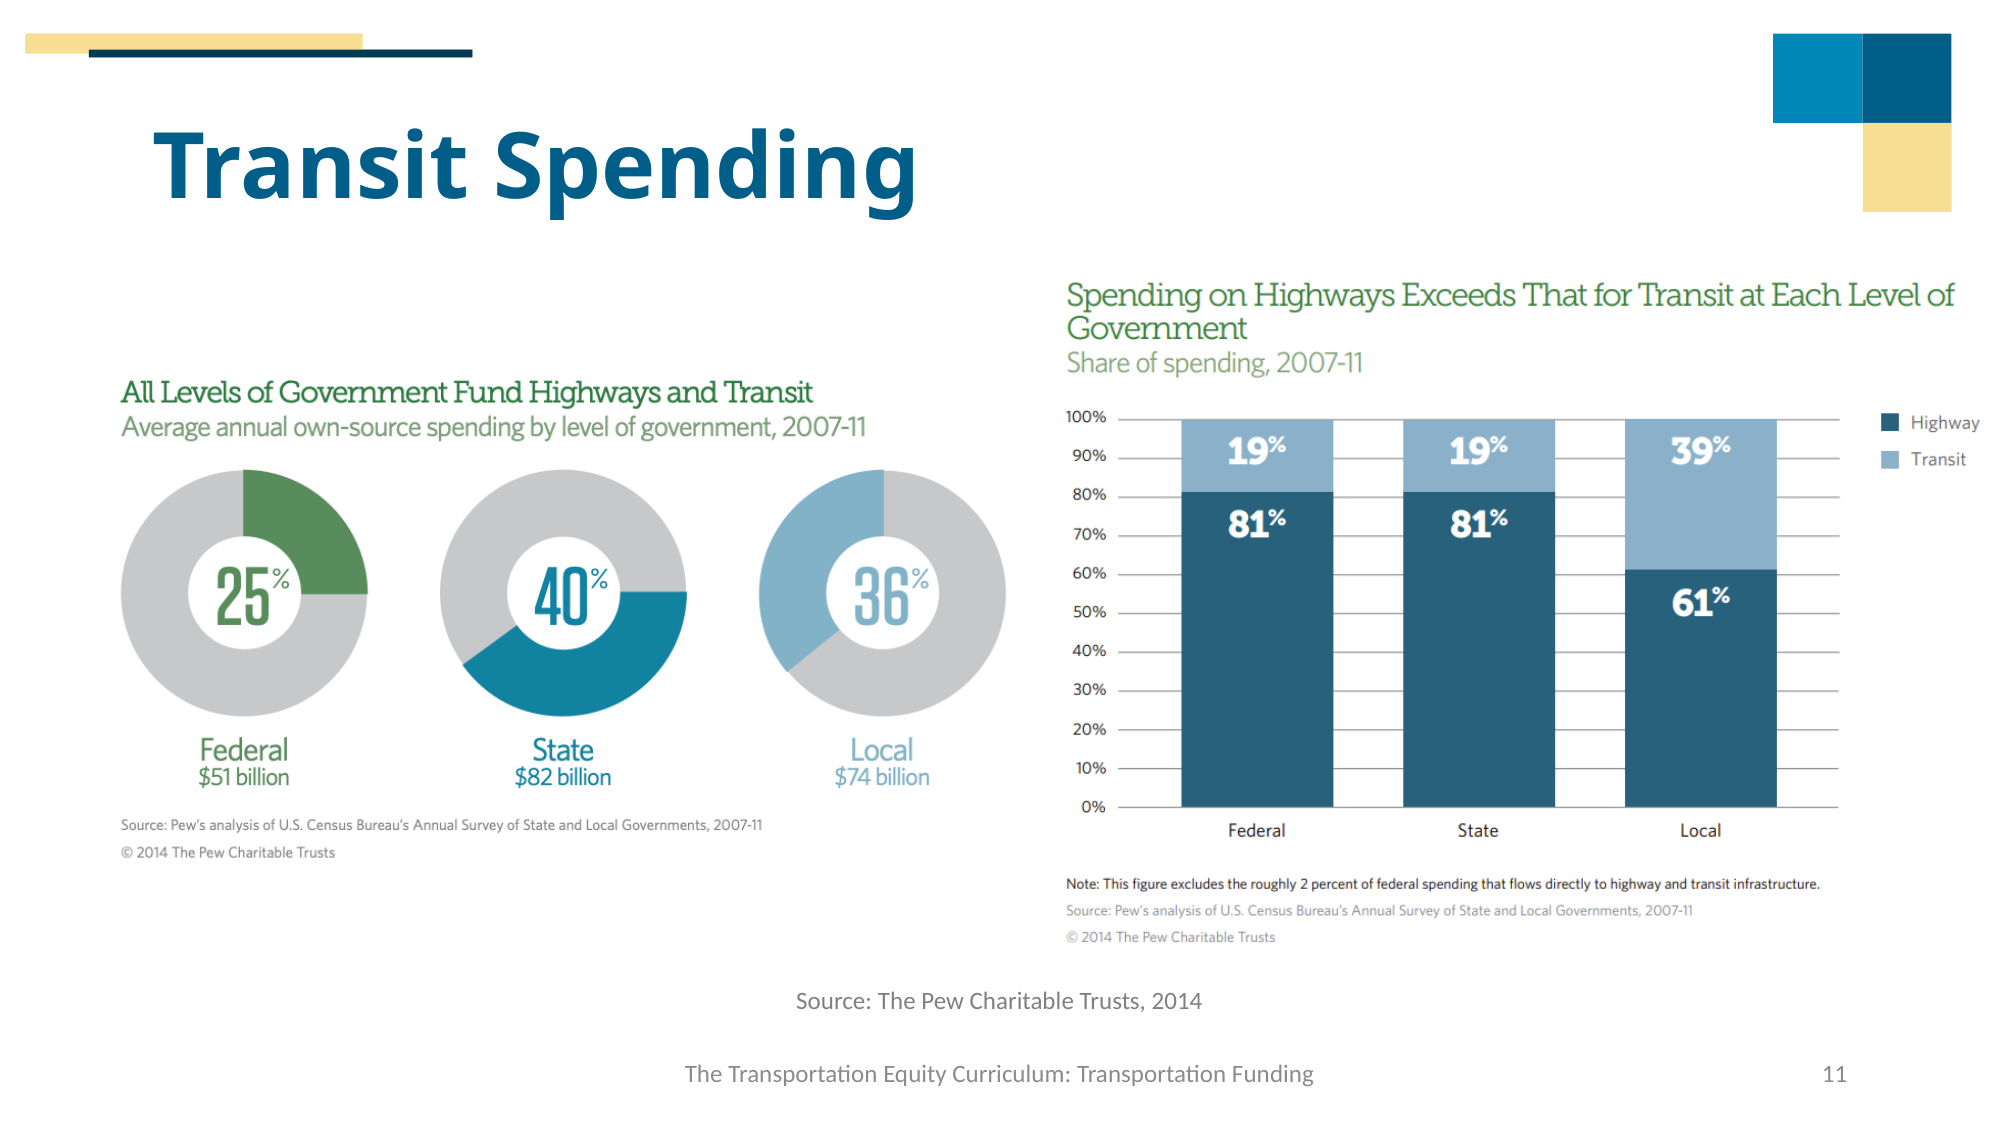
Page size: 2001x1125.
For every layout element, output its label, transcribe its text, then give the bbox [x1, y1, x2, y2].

slide_number 11 [1412, 1042, 1863, 1103]
title Transit Spending [137, 59, 1863, 278]
text_box Source: The Pew Charitable Trusts, 2014 [781, 977, 1219, 1022]
footer The Transportation Equity Curriculum: Transportation Funding [662, 1042, 1338, 1103]
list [91, 376, 1040, 878]
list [1064, 277, 1981, 952]
